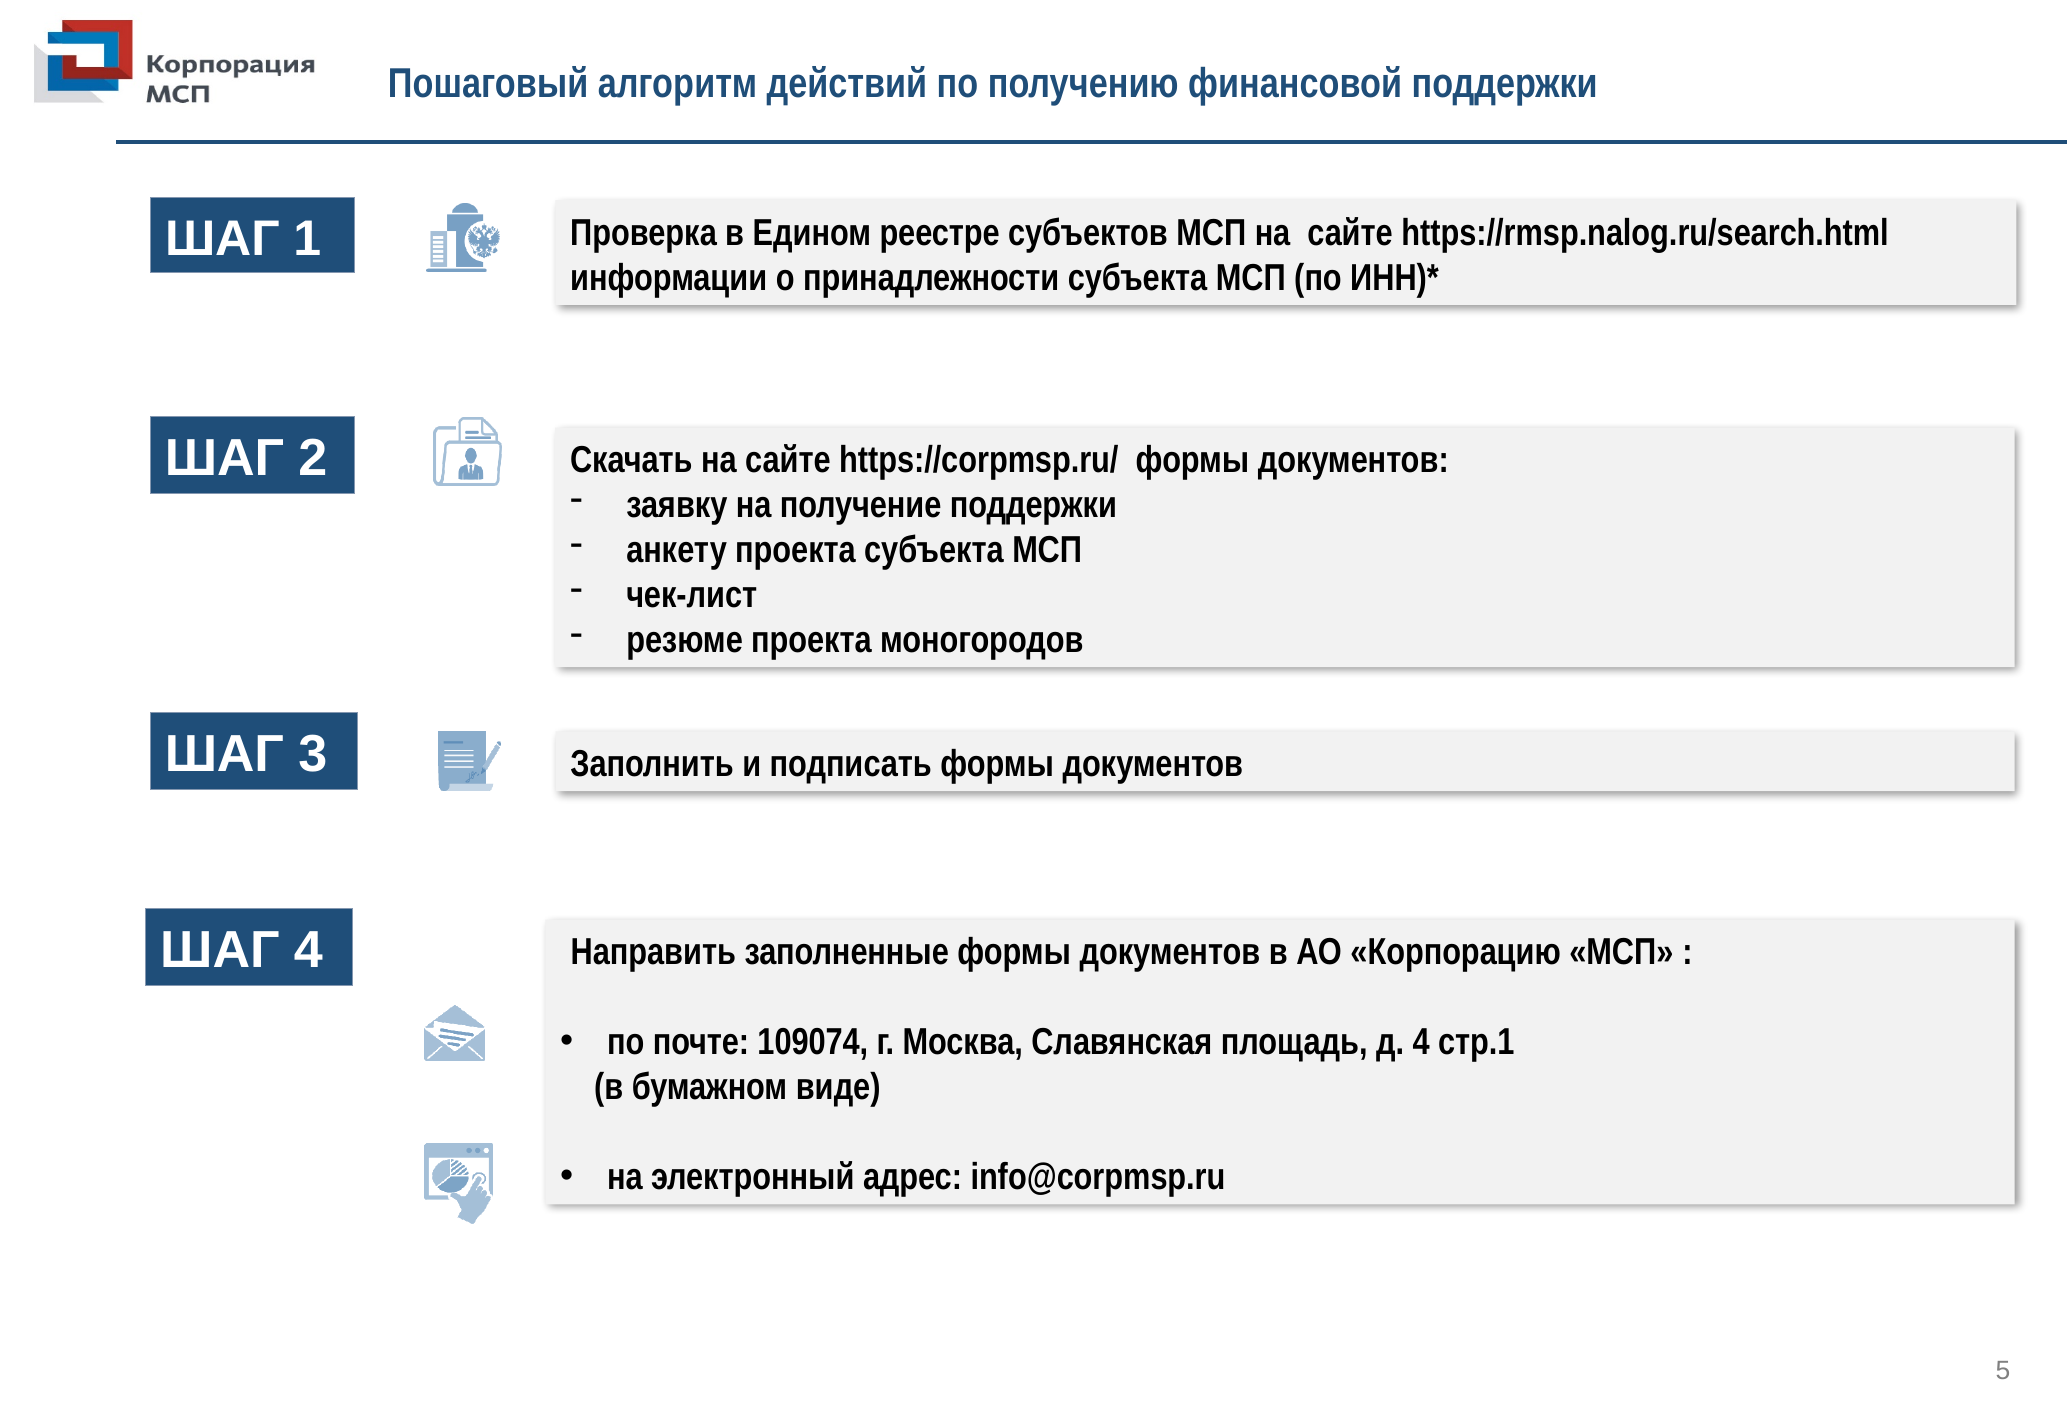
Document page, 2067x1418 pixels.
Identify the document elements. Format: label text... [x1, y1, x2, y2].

text_box ШАГ 3 [150, 712, 358, 790]
picture [423, 1005, 485, 1061]
picture [424, 1143, 493, 1224]
text_box ШАГ 2 [150, 416, 355, 494]
text_box Направить заполненные формы документов в АО «Корпорацию «МСП» : по почте: 109074, г. Москва, Славянская площадь, д. 4 стр.1 (в бумажном виде) на электронный адрес: info@corpmsp.ru [545, 919, 2015, 1205]
picture [433, 417, 502, 486]
picture [0, 0, 334, 126]
text_box Проверка в Едином реестре субъектов МСП на сайте https://rmsp.nalog.ru/search.html информации о принадлежности субъекта МСП (по ИНН)* [555, 200, 2017, 305]
picture [426, 203, 500, 272]
text_box ШАГ 1 [150, 197, 355, 273]
text_box Скачать на сайте https://corpmsp.ru/ формы документов: заявку на получение поддержки анкету проекта субъекта МСП чек-лист резюме проекта моногородов [555, 427, 2015, 668]
picture [438, 731, 501, 791]
text_box ШАГ 4 [145, 908, 353, 986]
title Пошаговый алгоритм действий по получению финансовой поддержки [372, 23, 1822, 139]
text_box Заполнить и подписать формы документов [555, 731, 2015, 792]
